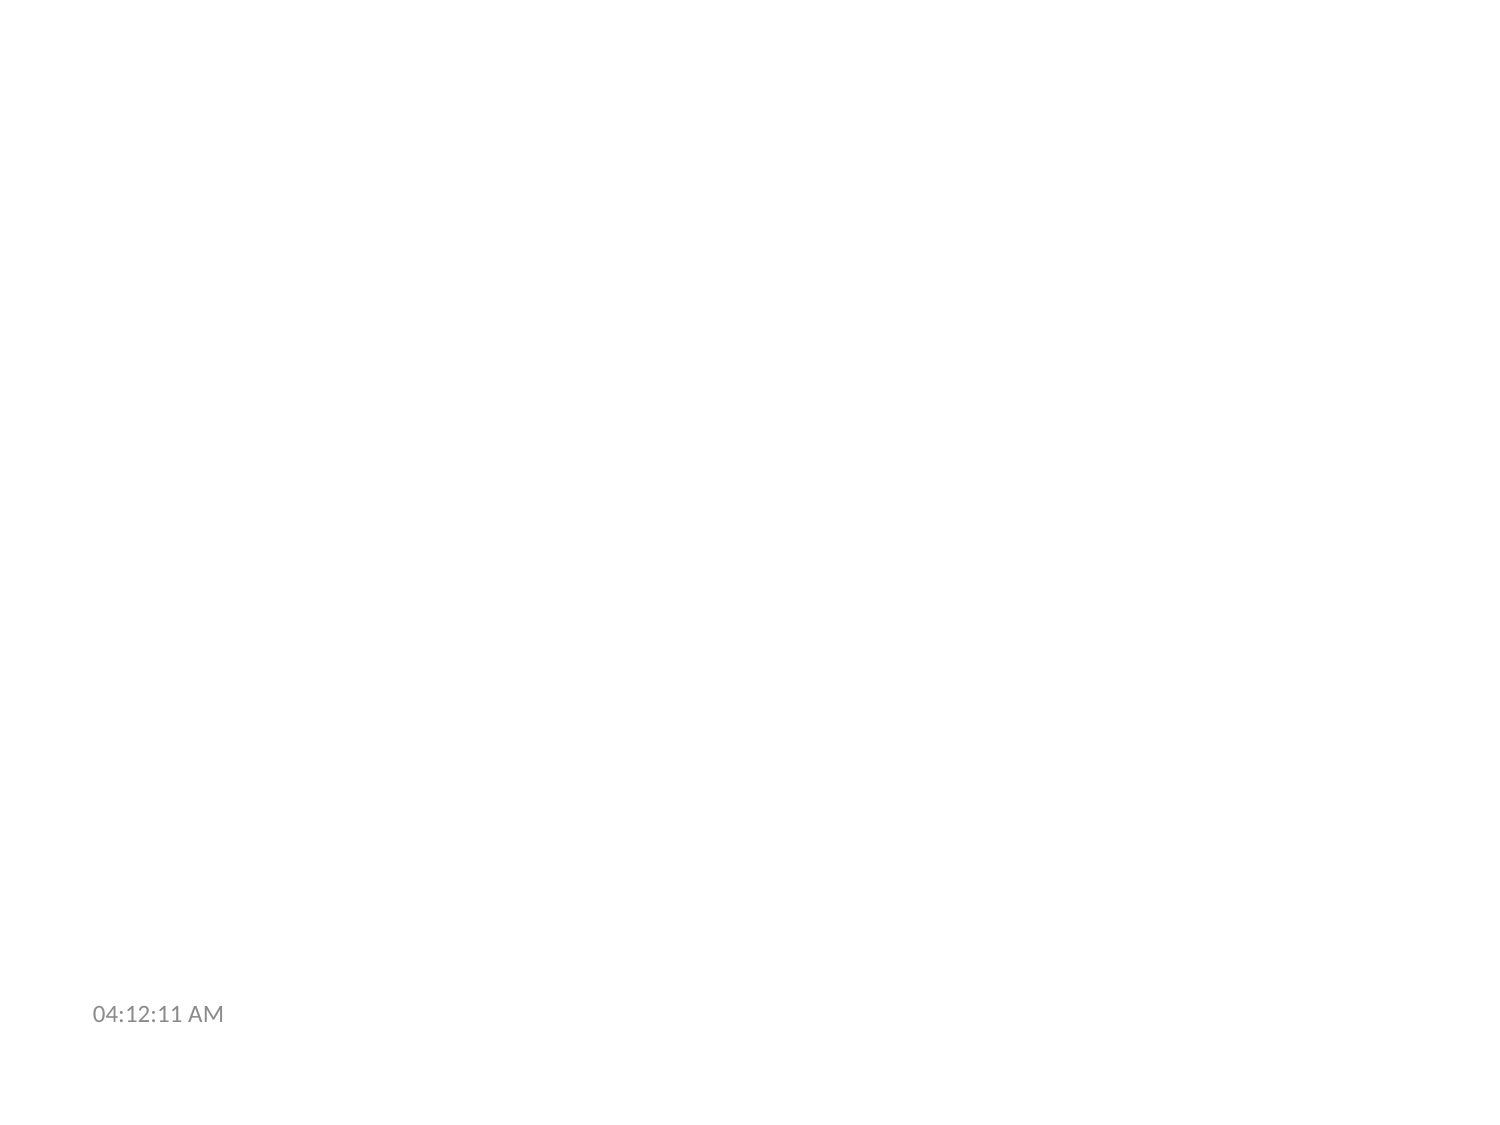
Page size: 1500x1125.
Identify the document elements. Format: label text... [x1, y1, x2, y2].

text_box 3:35:09 PM [77, 982, 428, 1043]
